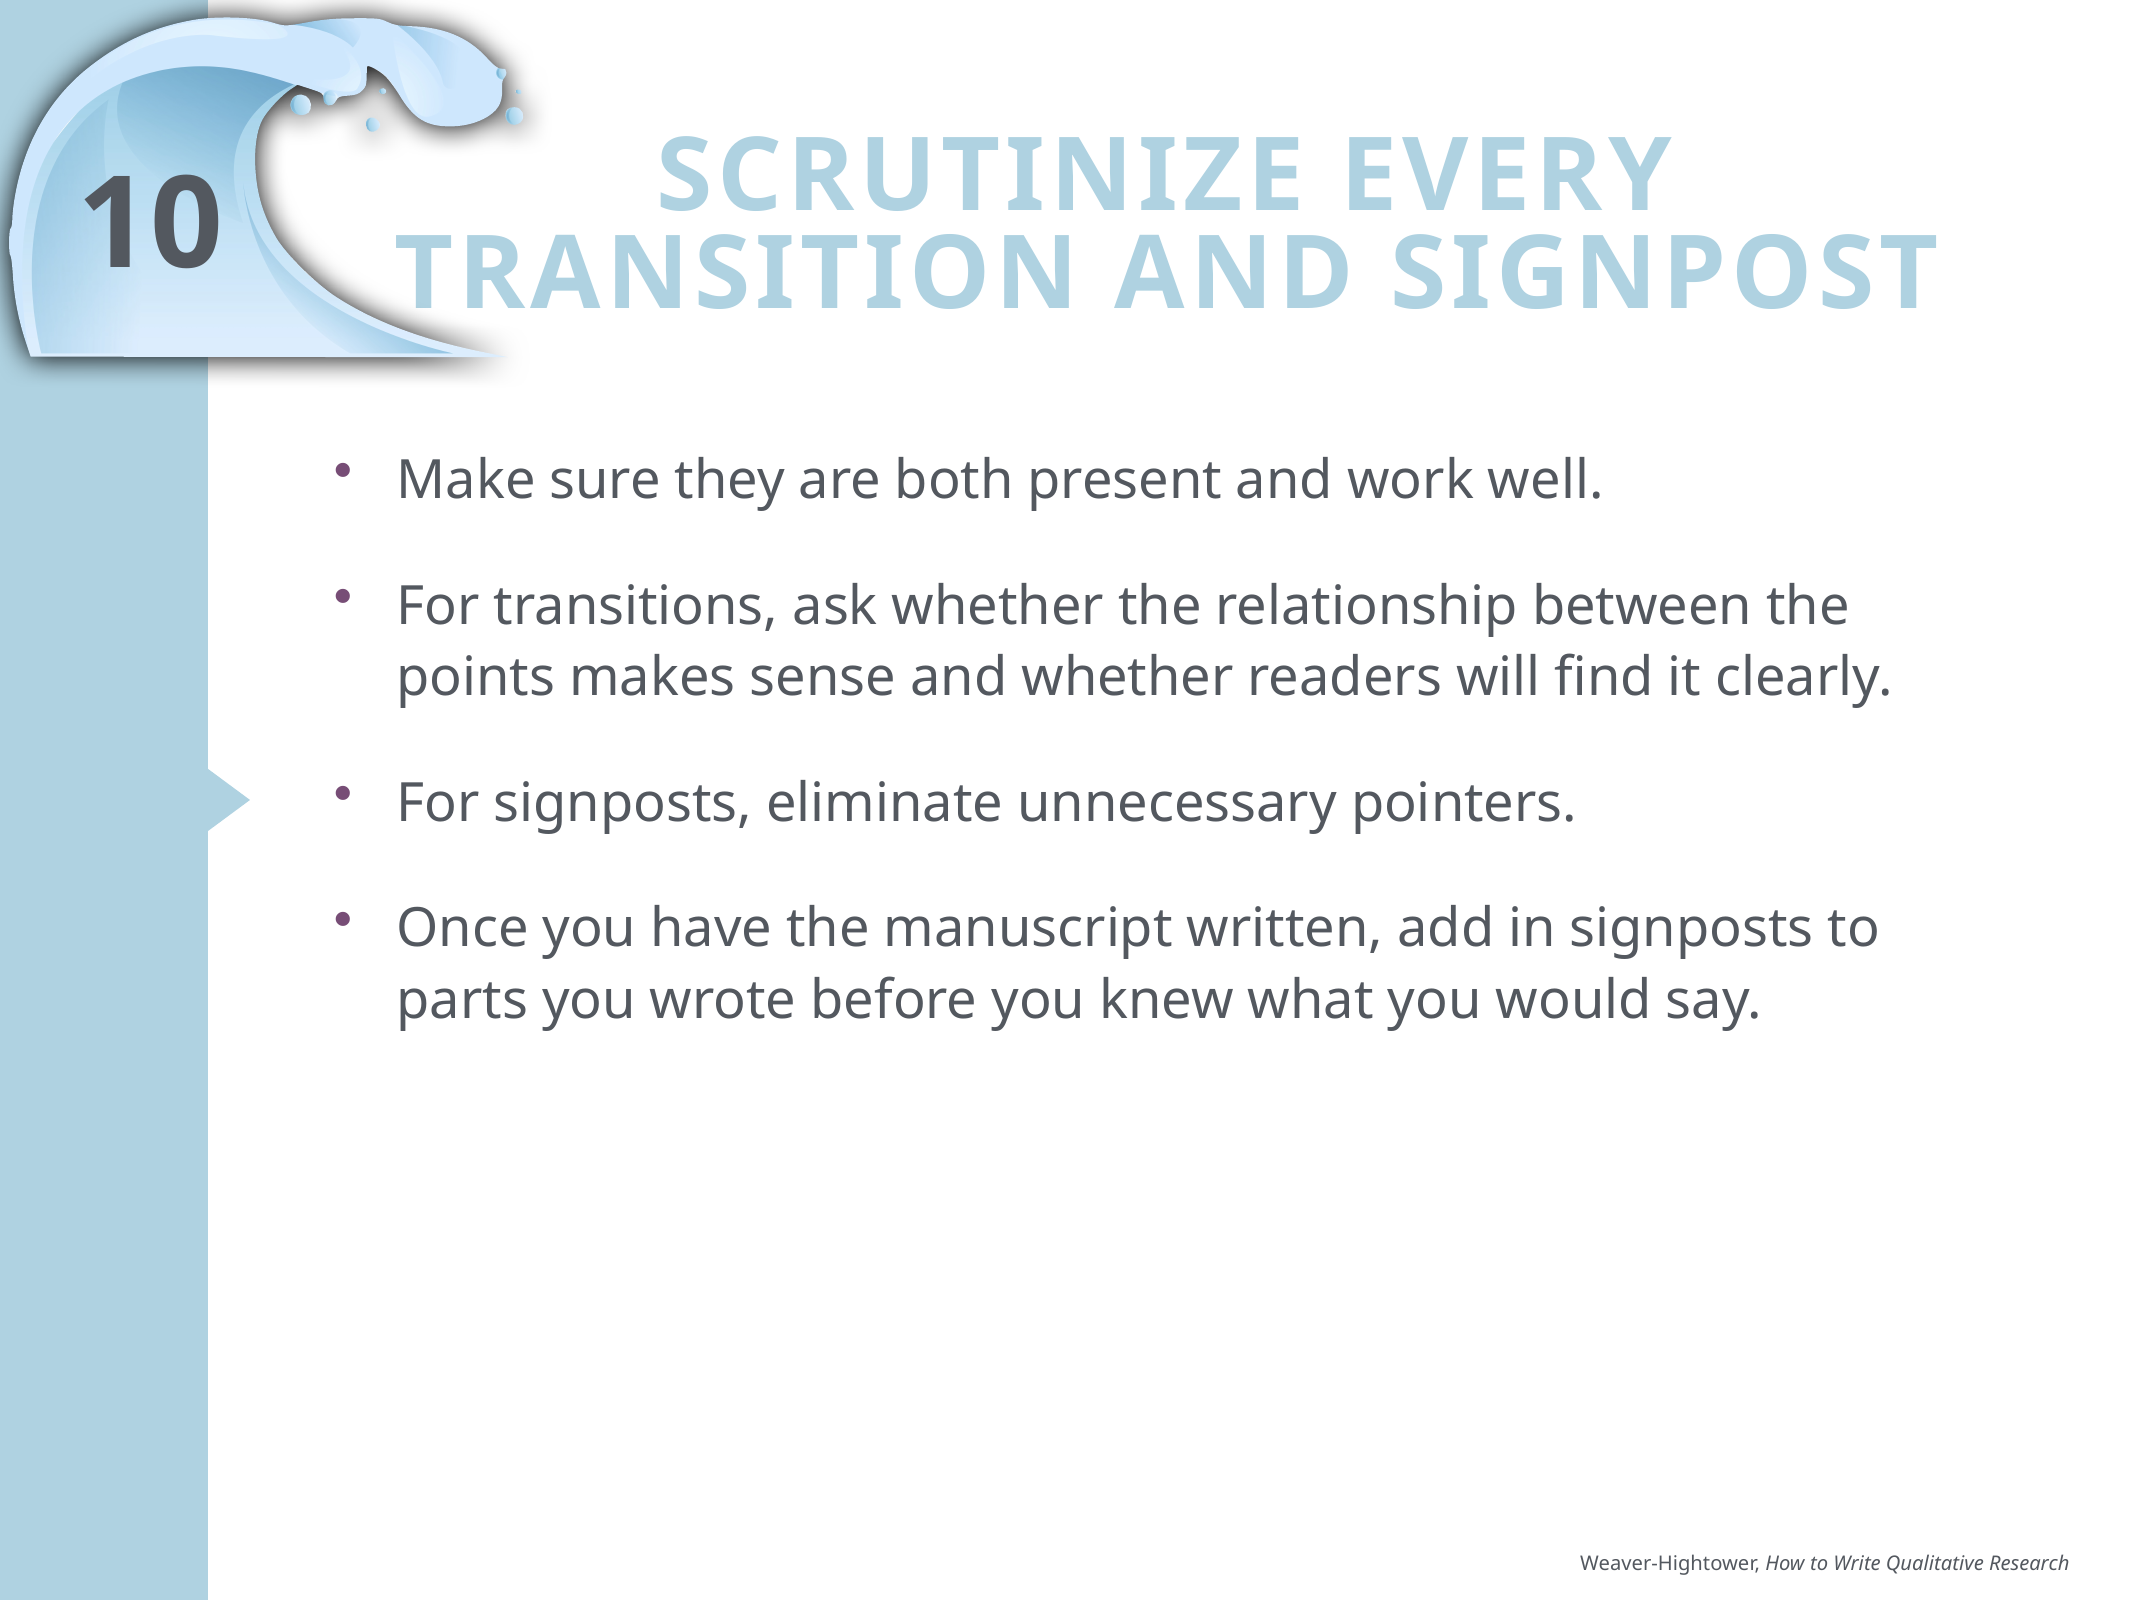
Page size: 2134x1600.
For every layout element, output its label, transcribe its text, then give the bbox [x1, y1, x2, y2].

title Scrutinize every transition and signpost [524, 103, 2002, 357]
picture [8, 17, 524, 358]
list Make sure they are both present and work well. For transitions, ask whether the relationship between the points makes sense and whether readers will find it clearly. For signposts, eliminate unnecessary pointers. Once you have the manuscript written, add in signposts to parts you wrote before you knew what you would say. [333, 437, 2002, 1386]
